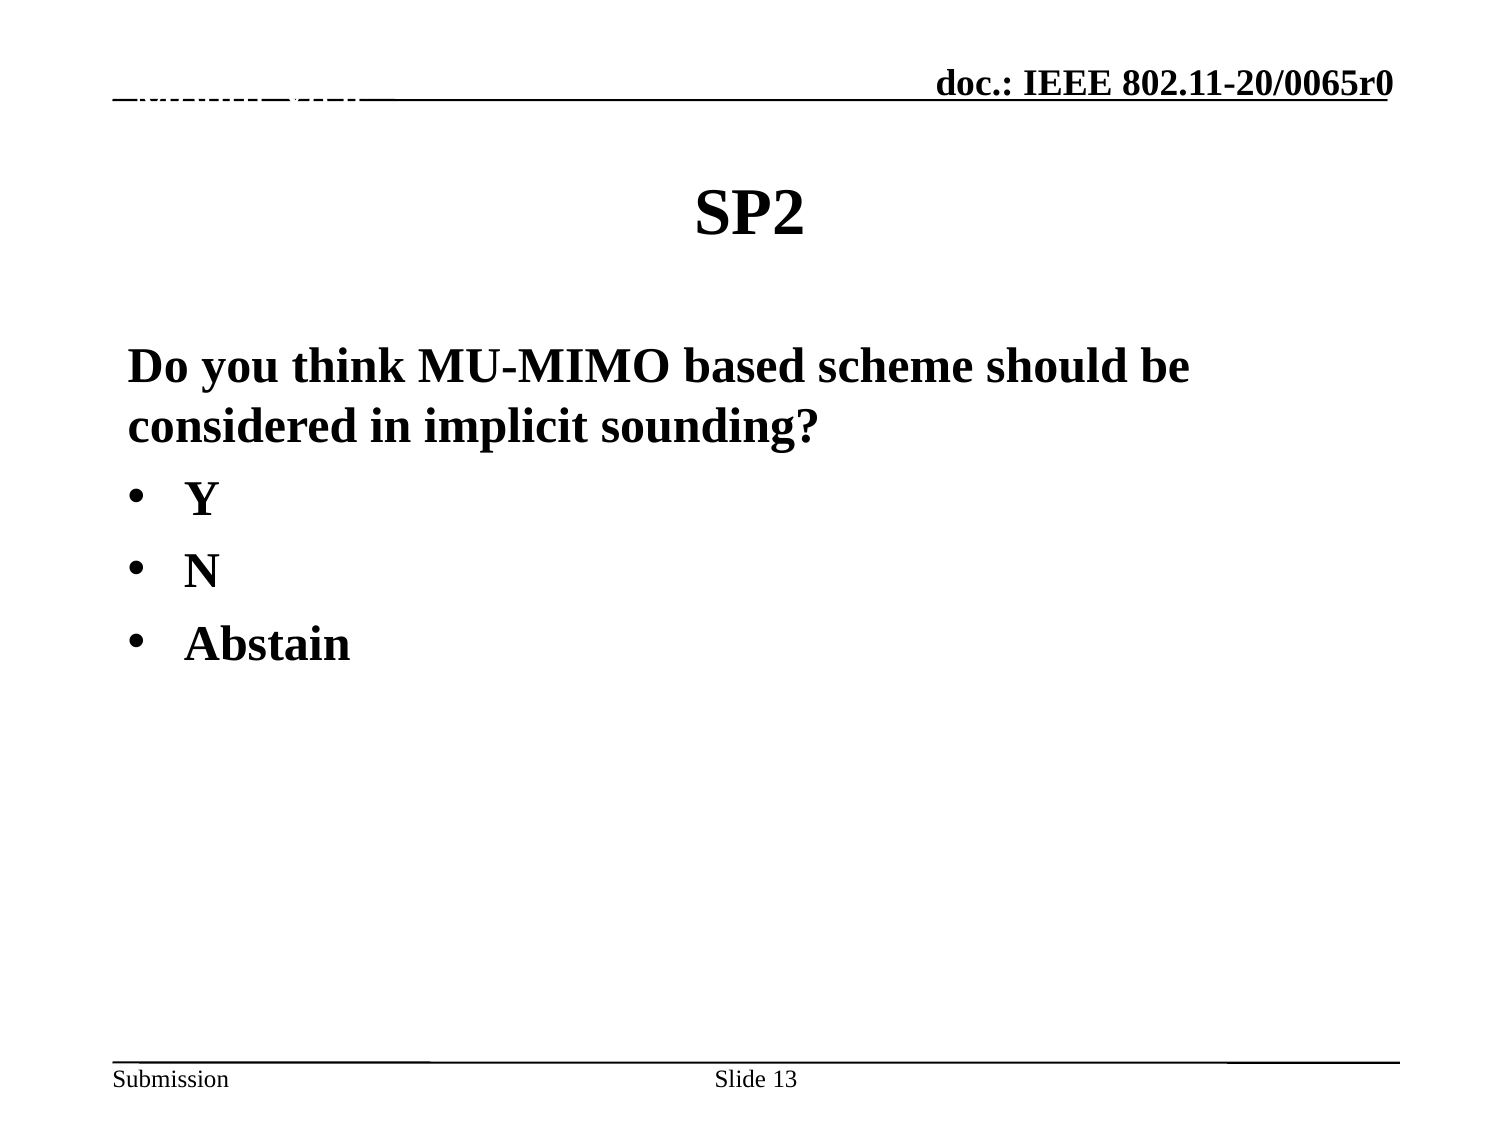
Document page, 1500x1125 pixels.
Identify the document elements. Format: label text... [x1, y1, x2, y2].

slide_number Month Year [117, 58, 507, 104]
slide_number Slide 13 [712, 1061, 800, 1123]
title SP2 [112, 111, 1388, 303]
list Do you think MU-MIMO based scheme should be considered in implicit sounding? Y N Abstain [112, 324, 1388, 1016]
